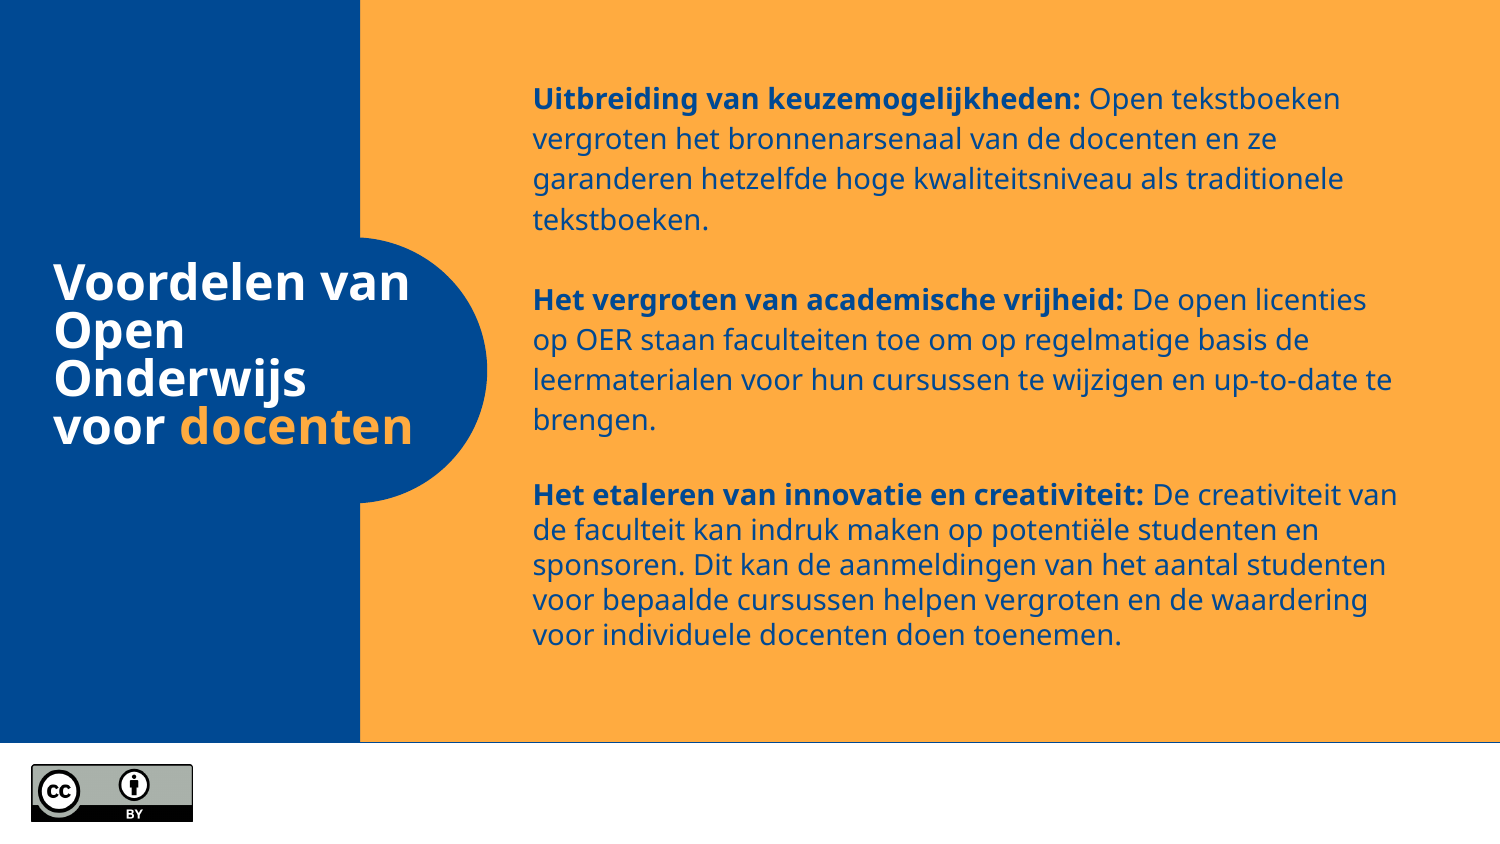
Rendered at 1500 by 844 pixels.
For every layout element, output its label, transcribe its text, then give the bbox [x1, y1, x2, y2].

text_box Uitbreiding van keuzemogelijkheden: Open tekstboeken vergroten het bronnenarsenaal van de docenten en ze garanderen hetzelfde hoge kwaliteitsniveau als traditionele tekstboeken. Het vergroten van academische vrijheid: De open licenties op OER staan faculteiten toe om op regelmatige basis de leermaterialen voor hun cursussen te wijzigen en up-to-date te brengen. Het etaleren van innovatie en creativiteit: De creativiteit van de faculteit kan indruk maken op potentiële studenten en sponsoren. Dit kan de aanmeldingen van het aantal studenten voor bepaalde cursussen helpen vergroten en de waardering voor individuele docenten doen toenemen. [517, 60, 1414, 667]
text_box [0, 750, 1500, 844]
text_box [262, 469, 443, 504]
text_box [304, 237, 401, 246]
picture [31, 764, 193, 822]
text_box [447, 275, 488, 466]
text_box [0, 0, 361, 742]
text_box Voordelen van Open Onderwijs voor docenten [38, 246, 447, 469]
